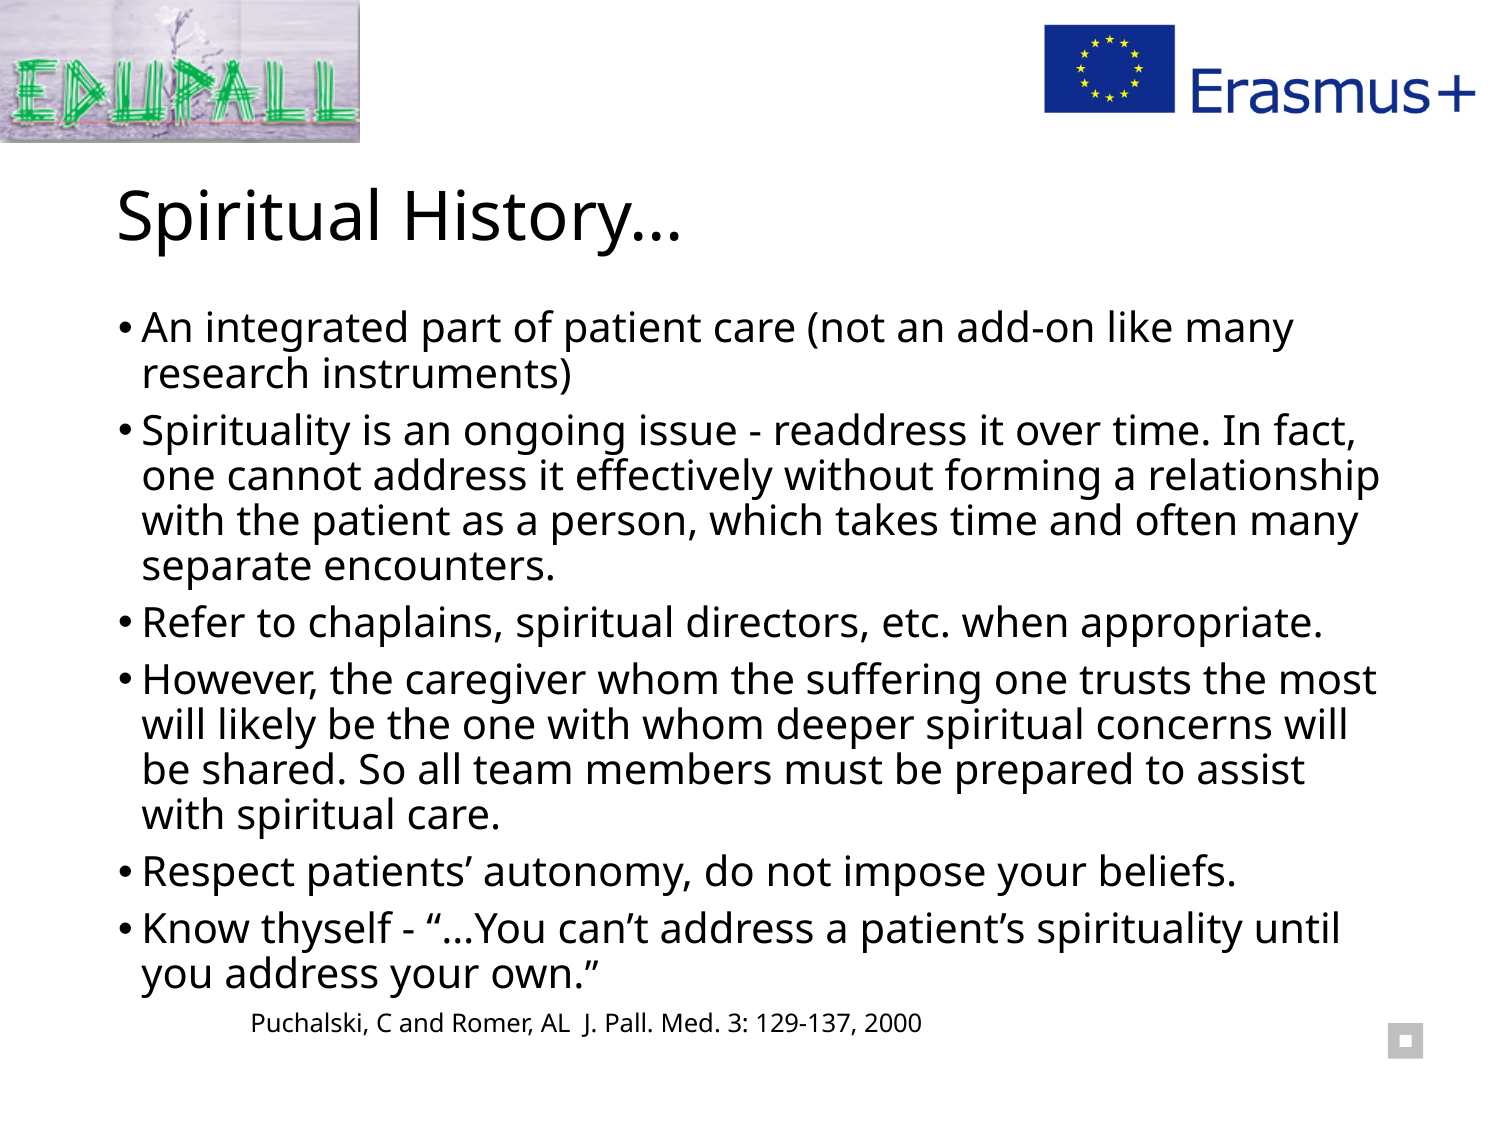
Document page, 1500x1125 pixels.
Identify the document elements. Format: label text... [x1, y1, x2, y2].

picture [0, 0, 360, 143]
title Spiritual History… [101, 148, 1395, 289]
list An integrated part of patient care (not an add-on like many research instruments) Spirituality is an ongoing issue - readdress it over time. In fact, one cannot address it effectively without forming a relationship with the patient as a person, which takes time and often many separate encounters. Refer to chaplains, spiritual directors, etc. when appropriate. However, the caregiver whom the suffering one trusts the most will likely be the one with whom deeper spiritual concerns will be shared. So all team members must be prepared to assist with spiritual care. Respect patients’ autonomy, do not impose your beliefs. Know thyself - “…You can’t address a patient’s spirituality until you address your own.” Puchalski, C and Romer, AL J. Pall. Med. 3: 129-137, 2000 [103, 299, 1397, 1055]
picture [1019, 0, 1500, 138]
